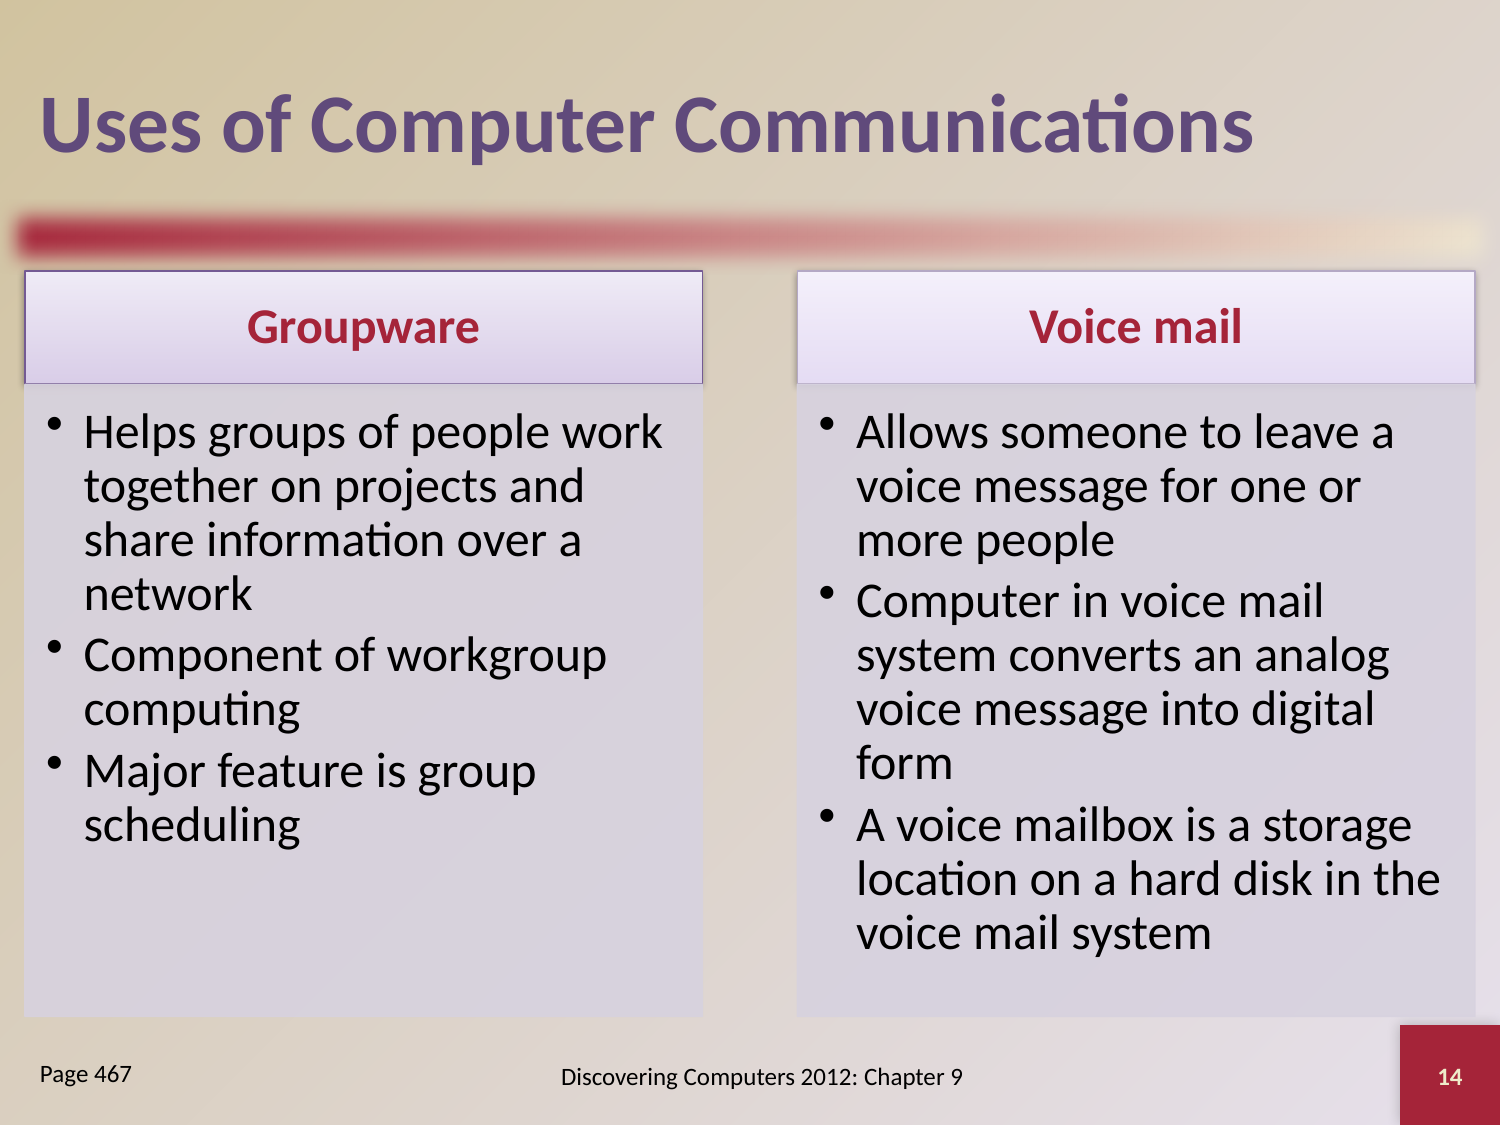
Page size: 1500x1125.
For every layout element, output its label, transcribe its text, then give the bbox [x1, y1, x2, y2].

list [24, 262, 1476, 1026]
title Uses of Computer Communications [24, 24, 1475, 213]
slide_number 14 [1400, 1025, 1500, 1125]
list Page 467 [24, 1050, 300, 1125]
footer Discovering Computers 2012: Chapter 9 [450, 1037, 1075, 1113]
